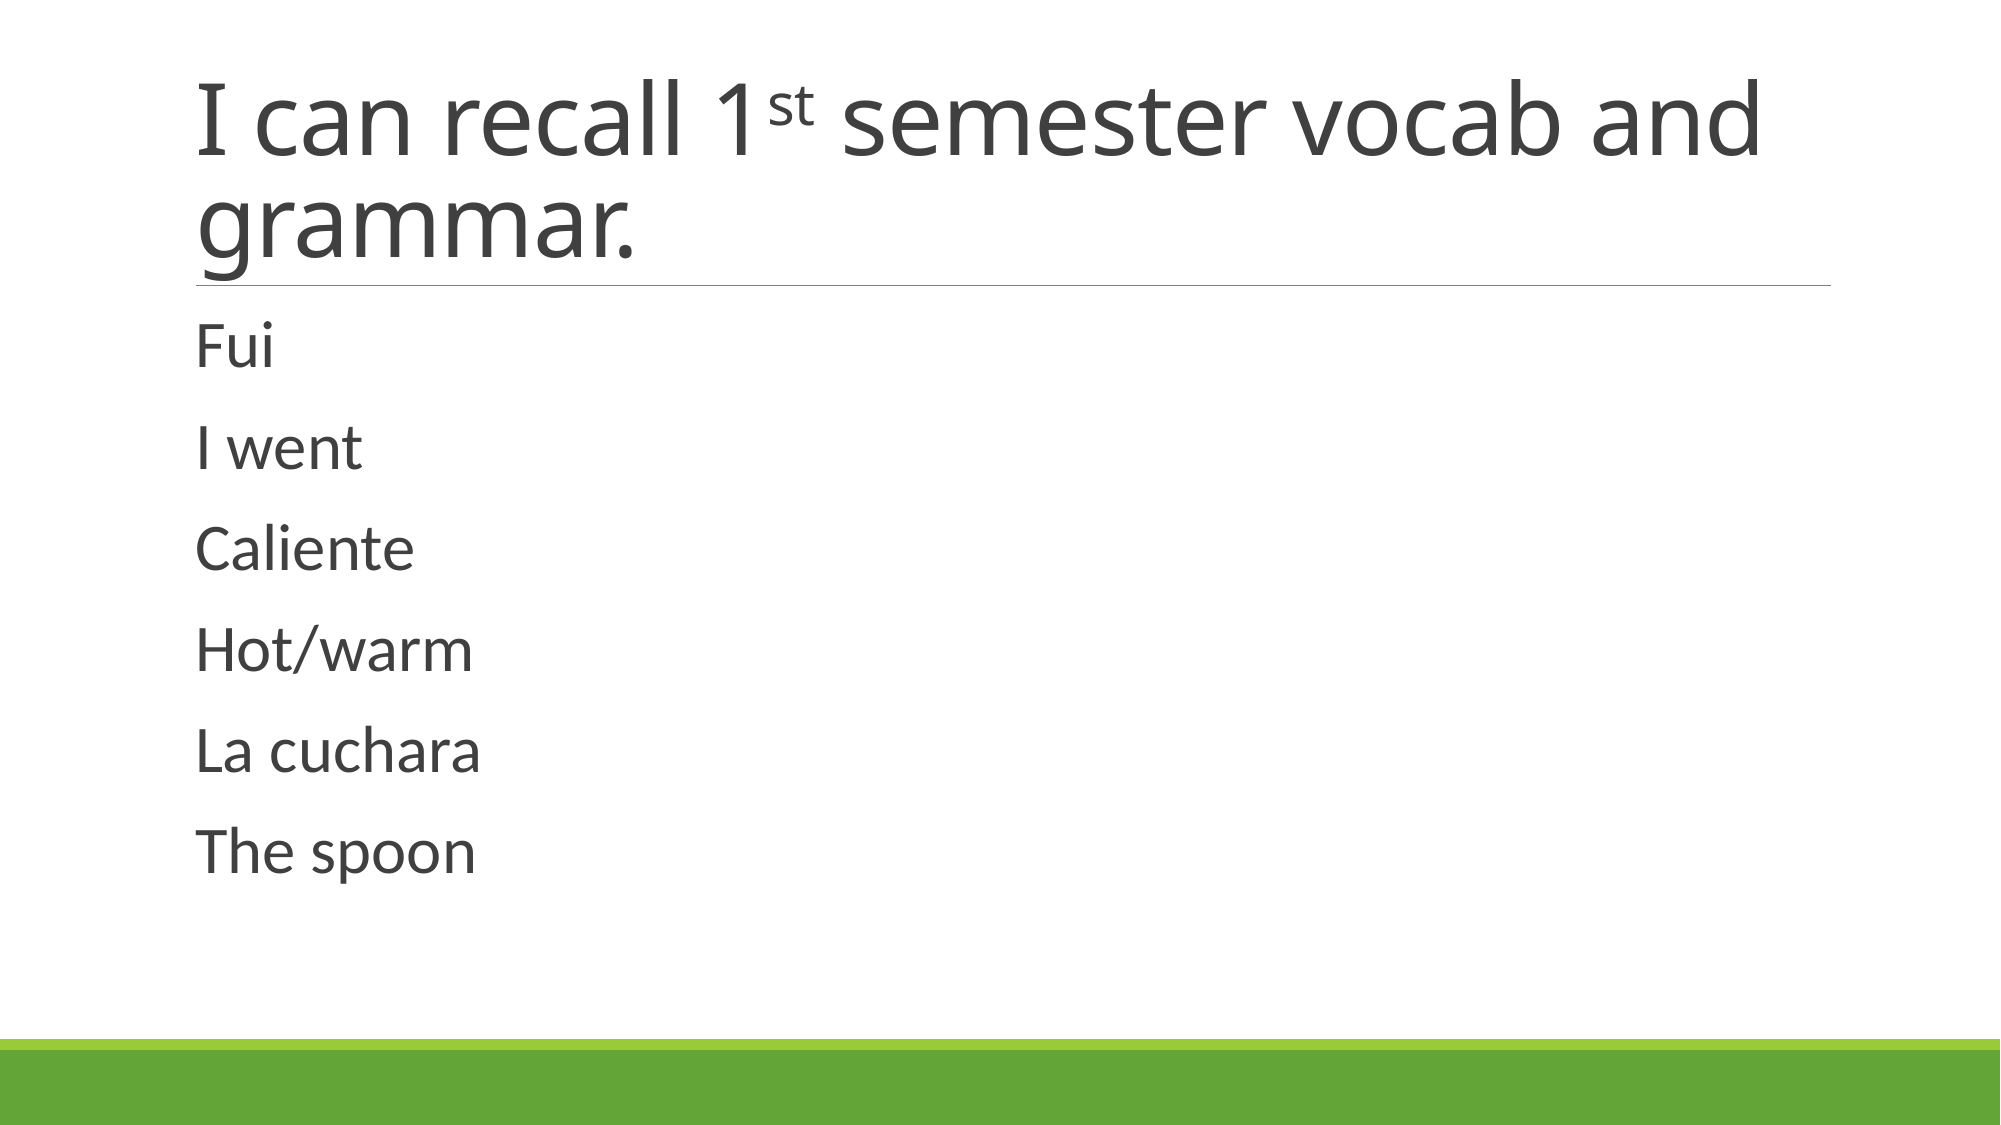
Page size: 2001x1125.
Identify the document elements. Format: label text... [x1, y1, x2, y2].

list Fui I went Caliente Hot/warm La cuchara The spoon [180, 302, 1830, 963]
title I can recall 1st semester vocab and grammar. [180, 47, 1830, 285]
